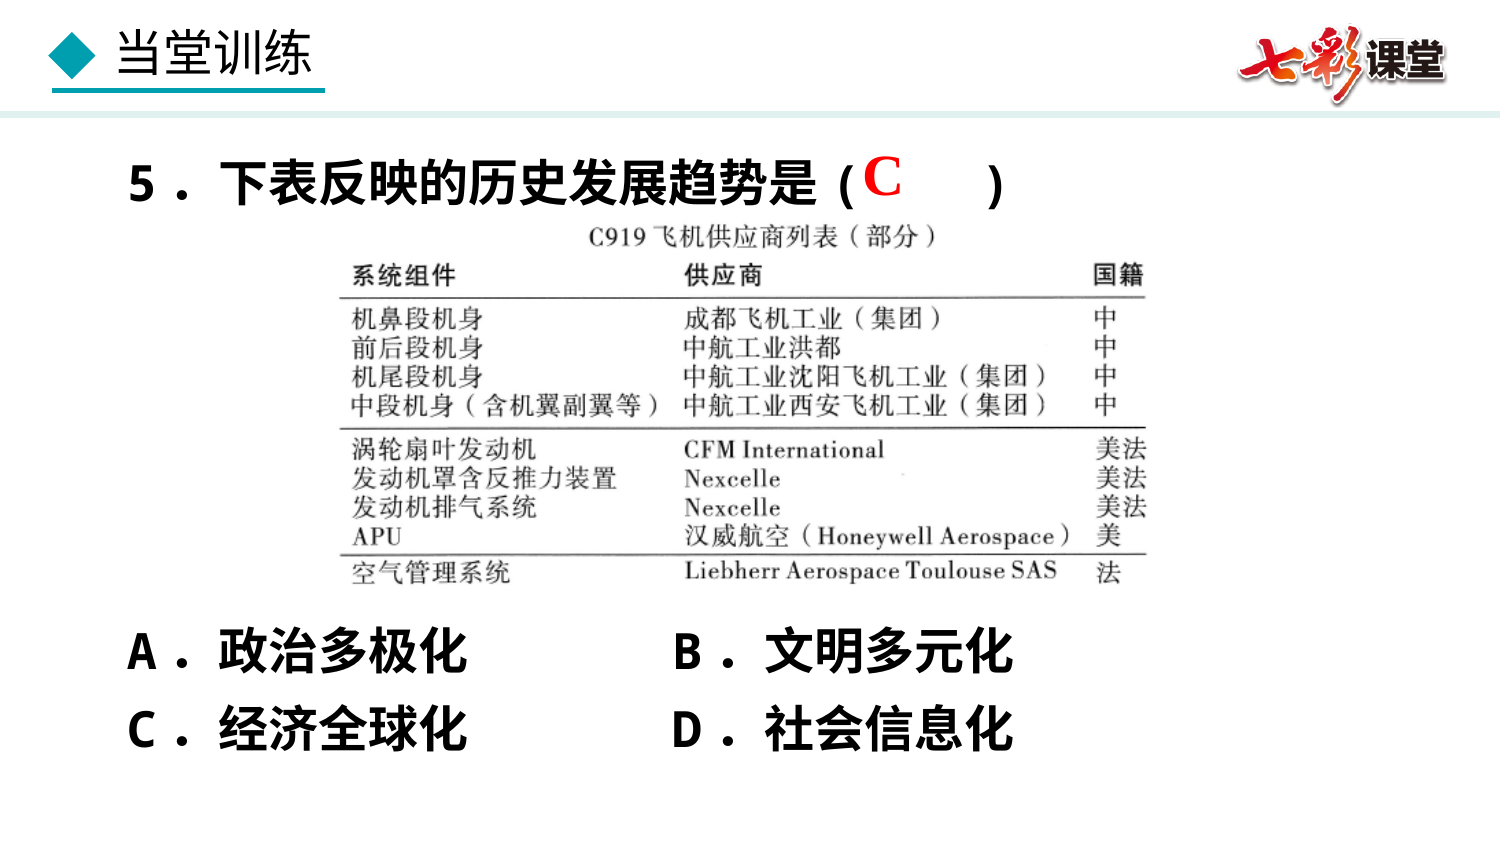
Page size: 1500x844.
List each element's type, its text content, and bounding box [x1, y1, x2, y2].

text_box C [847, 130, 947, 215]
picture [1234, 20, 1451, 108]
picture [333, 219, 1158, 591]
text_box 5．下表反映的历史发展趋势是( ) A．政治多极化 B．文明多元化 C．经济全球化 D．社会信息化 [112, 126, 1453, 724]
